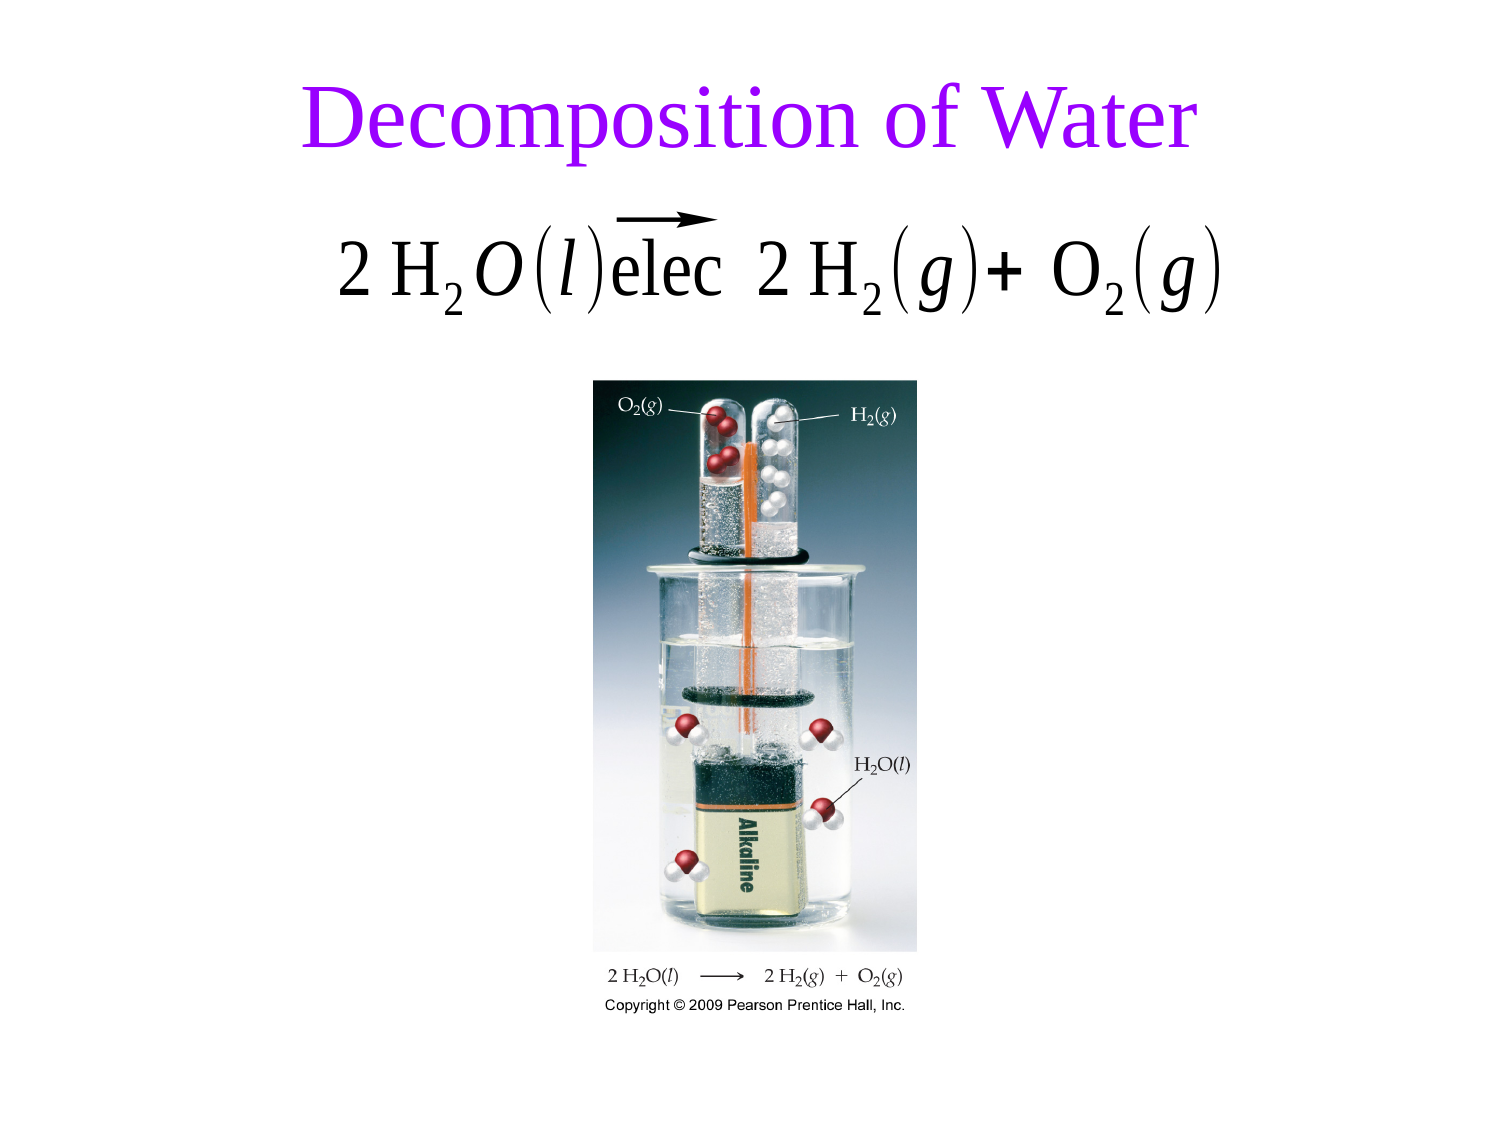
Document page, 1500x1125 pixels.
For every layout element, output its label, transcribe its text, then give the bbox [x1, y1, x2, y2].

text_box Decomposition of Water [112, 17, 1388, 205]
picture [587, 374, 923, 1019]
